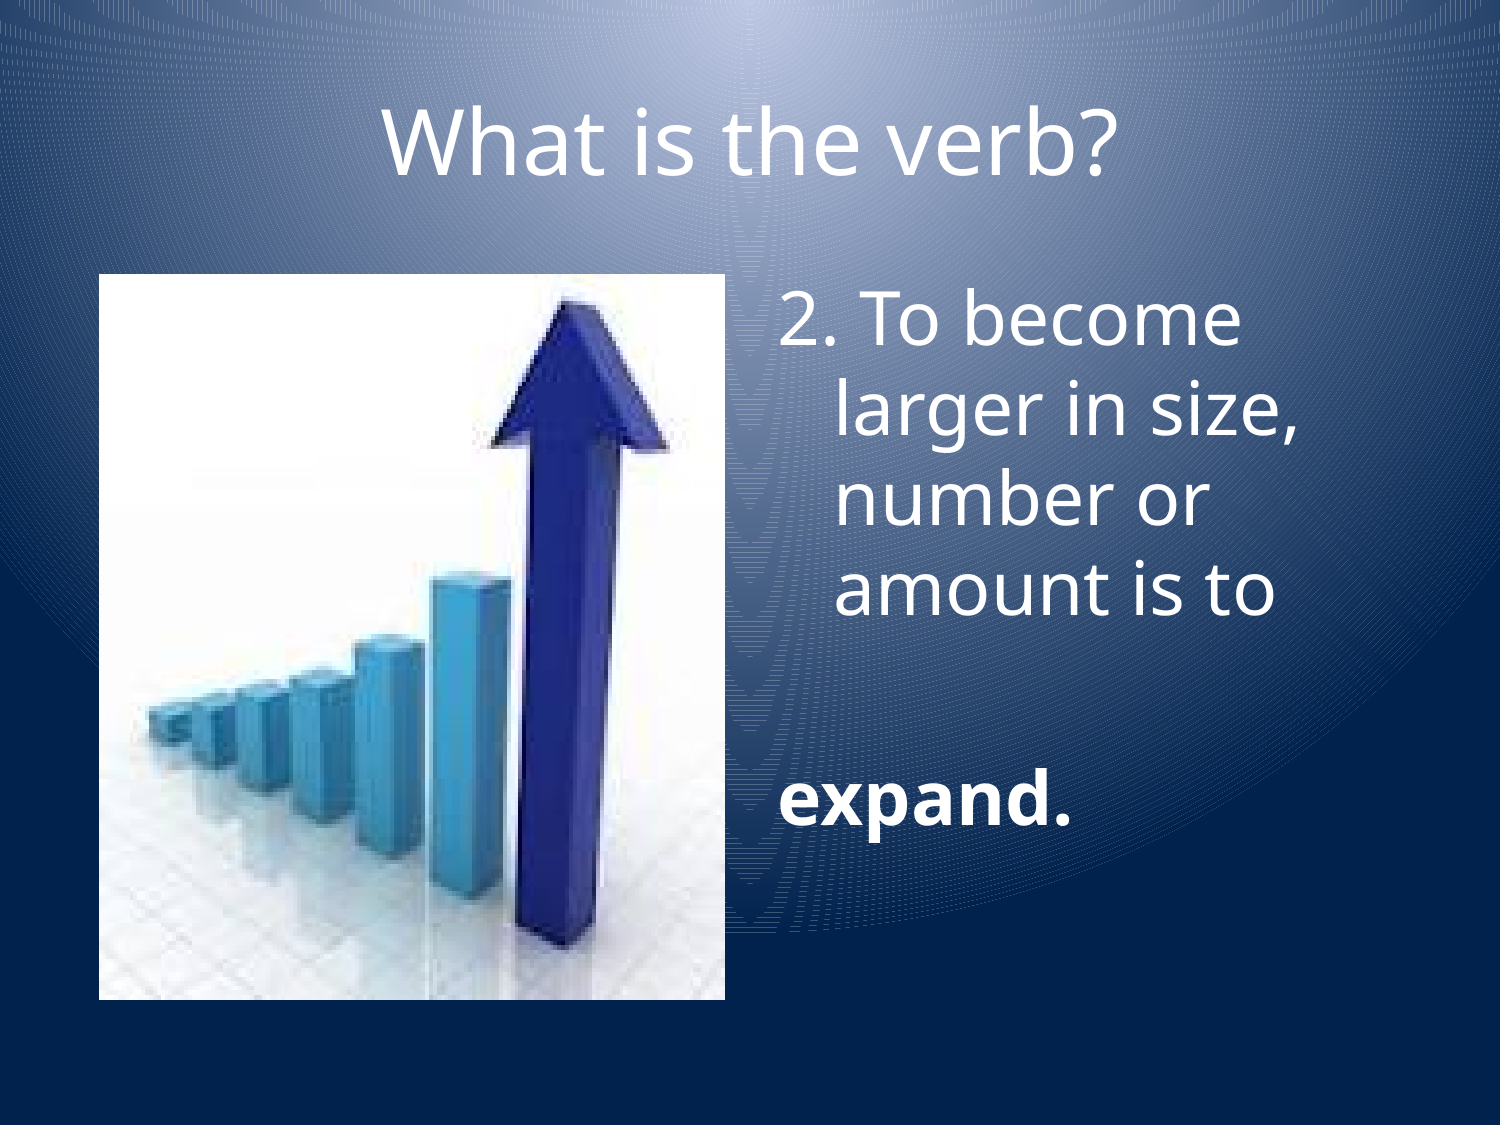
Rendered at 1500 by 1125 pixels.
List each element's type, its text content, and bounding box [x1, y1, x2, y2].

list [99, 274, 726, 1001]
title What is the verb? [75, 45, 1425, 233]
list 2. To become larger in size, number or amount is to expand. [762, 262, 1425, 1005]
